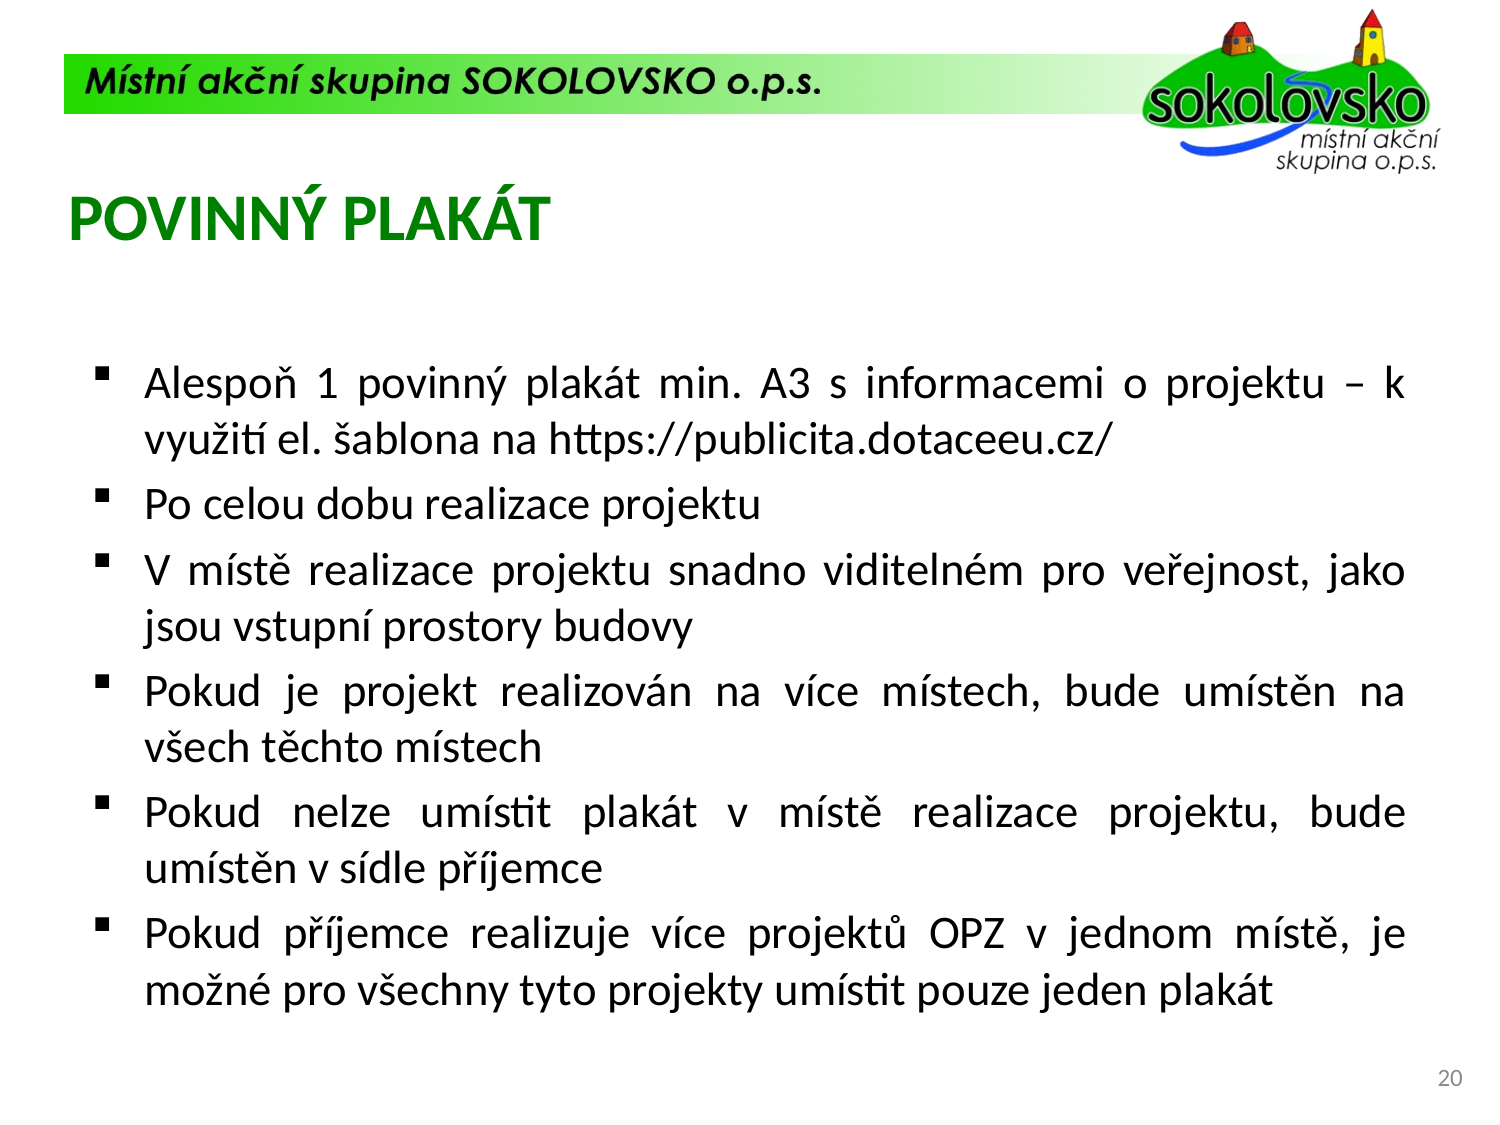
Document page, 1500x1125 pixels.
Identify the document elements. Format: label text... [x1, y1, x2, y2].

title POVINNÝ PLAKÁT [53, 137, 1404, 291]
picture [64, 0, 1455, 197]
slide_number 20 [1128, 1046, 1478, 1107]
list Alespoň 1 povinný plakát min. A3 s informacemi o projektu – k využití el. šablona na https://publicita.dotaceeu.cz/ Po celou dobu realizace projektu V místě realizace projektu snadno viditelném pro veřejnost, jako jsou vstupní prostory budovy Pokud je projekt realizován na více místech, bude umístěn na všech těchto místech Pokud nelze umístit plakát v místě realizace projektu, bude umístěn v sídle příjemce Pokud příjemce realizuje více projektů OPZ v jednom místě, je možné pro všechny tyto projekty umístit pouze jeden plakát [76, 278, 1424, 1024]
